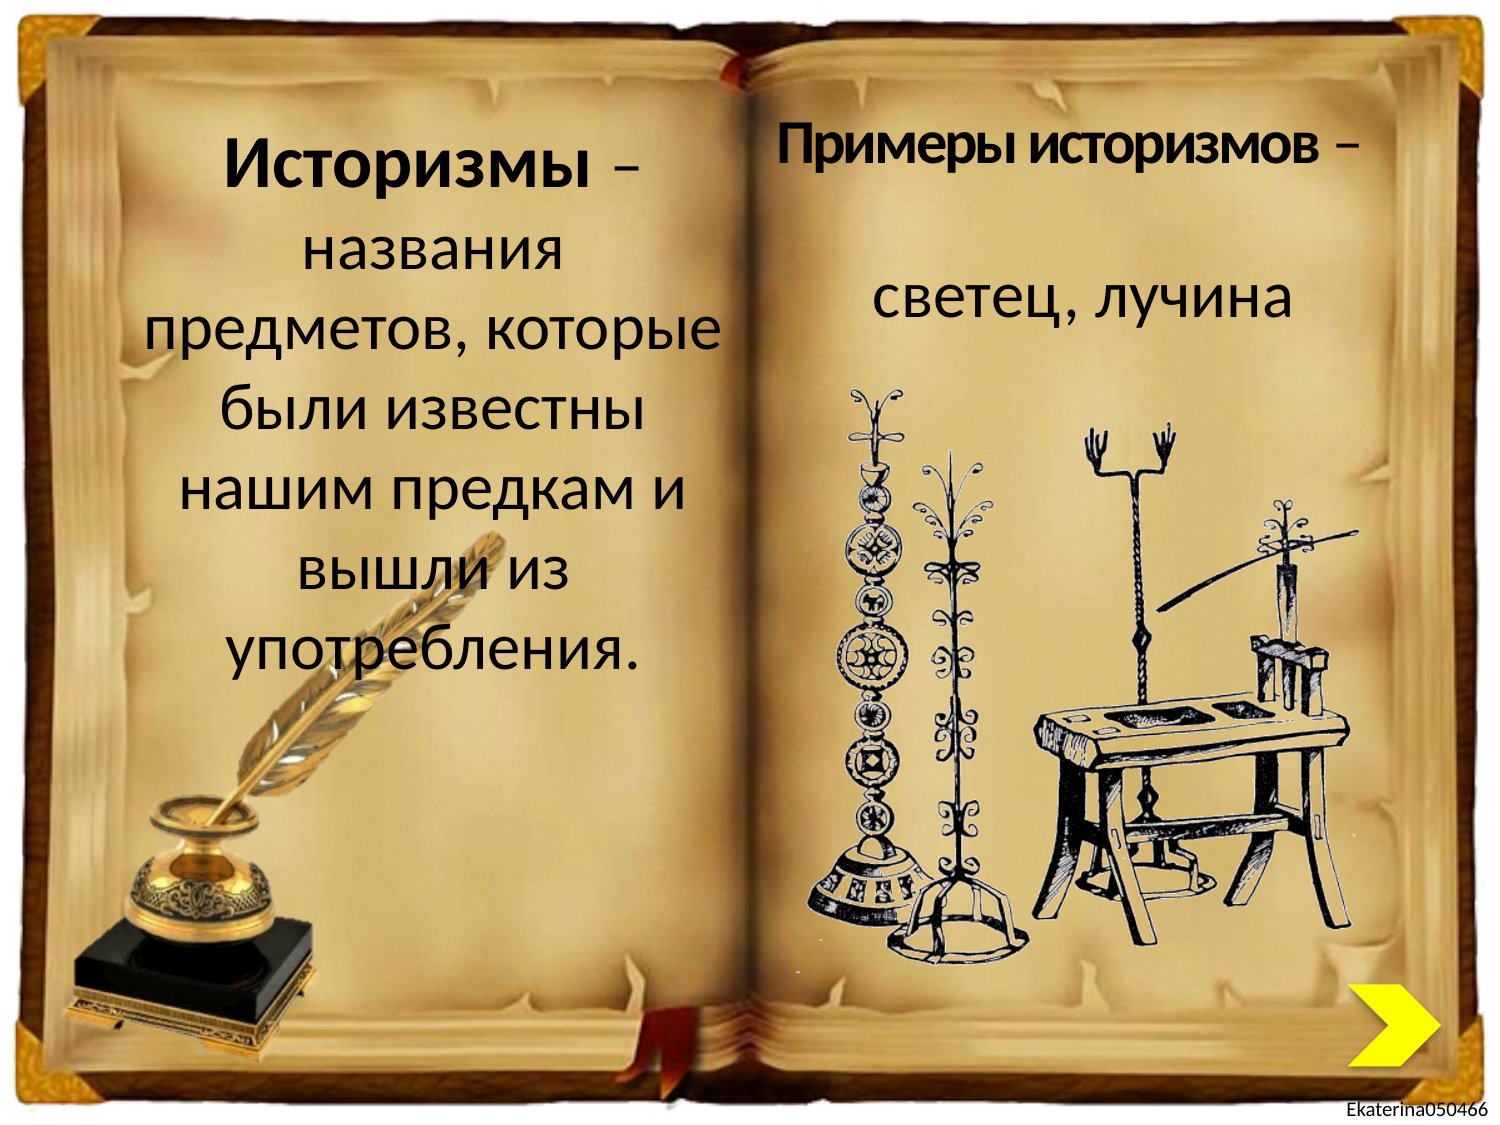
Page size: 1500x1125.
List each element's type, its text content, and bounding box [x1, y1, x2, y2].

text_box [1345, 982, 1444, 1069]
text_box Примеры историзмов – светец, лучина [761, 93, 1407, 339]
text_box Историзмы – названия предметов, которые были известны нашим предкам и вышли из употребления. [117, 105, 750, 690]
picture [0, 0, 1500, 1125]
